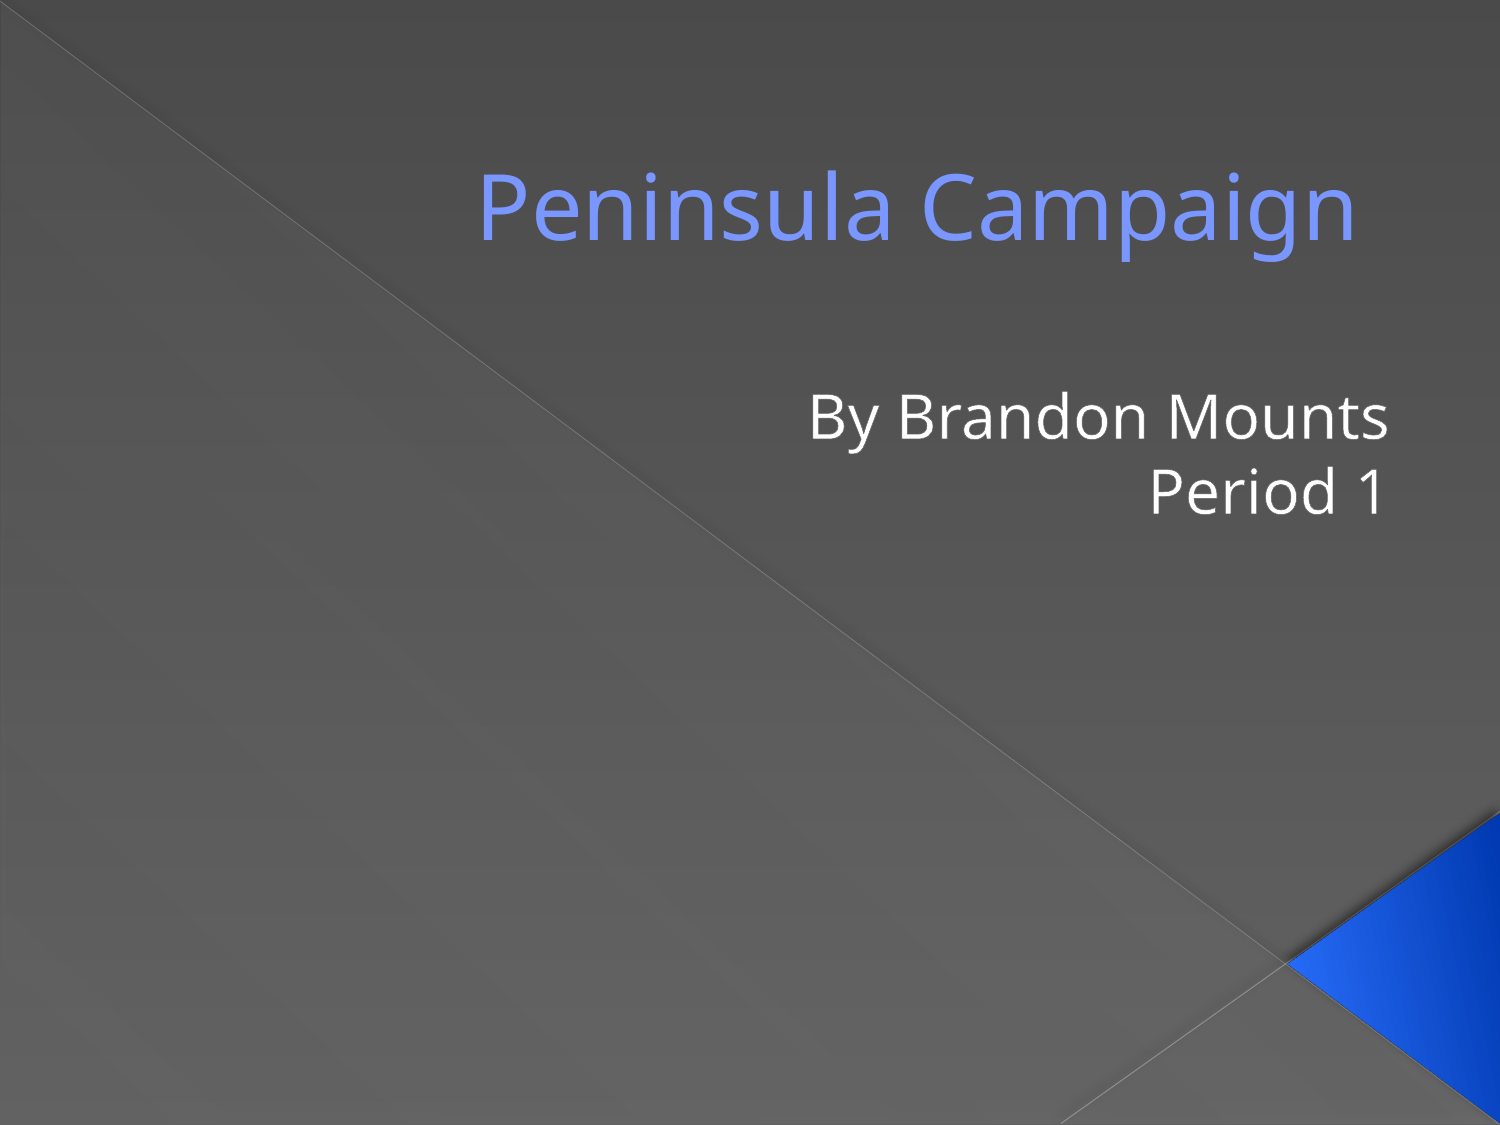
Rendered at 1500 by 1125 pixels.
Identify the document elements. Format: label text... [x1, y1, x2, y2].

title Peninsula Campaign [99, 24, 1375, 267]
subtitle By Brandon Mounts Period 1 [88, 369, 1412, 657]
